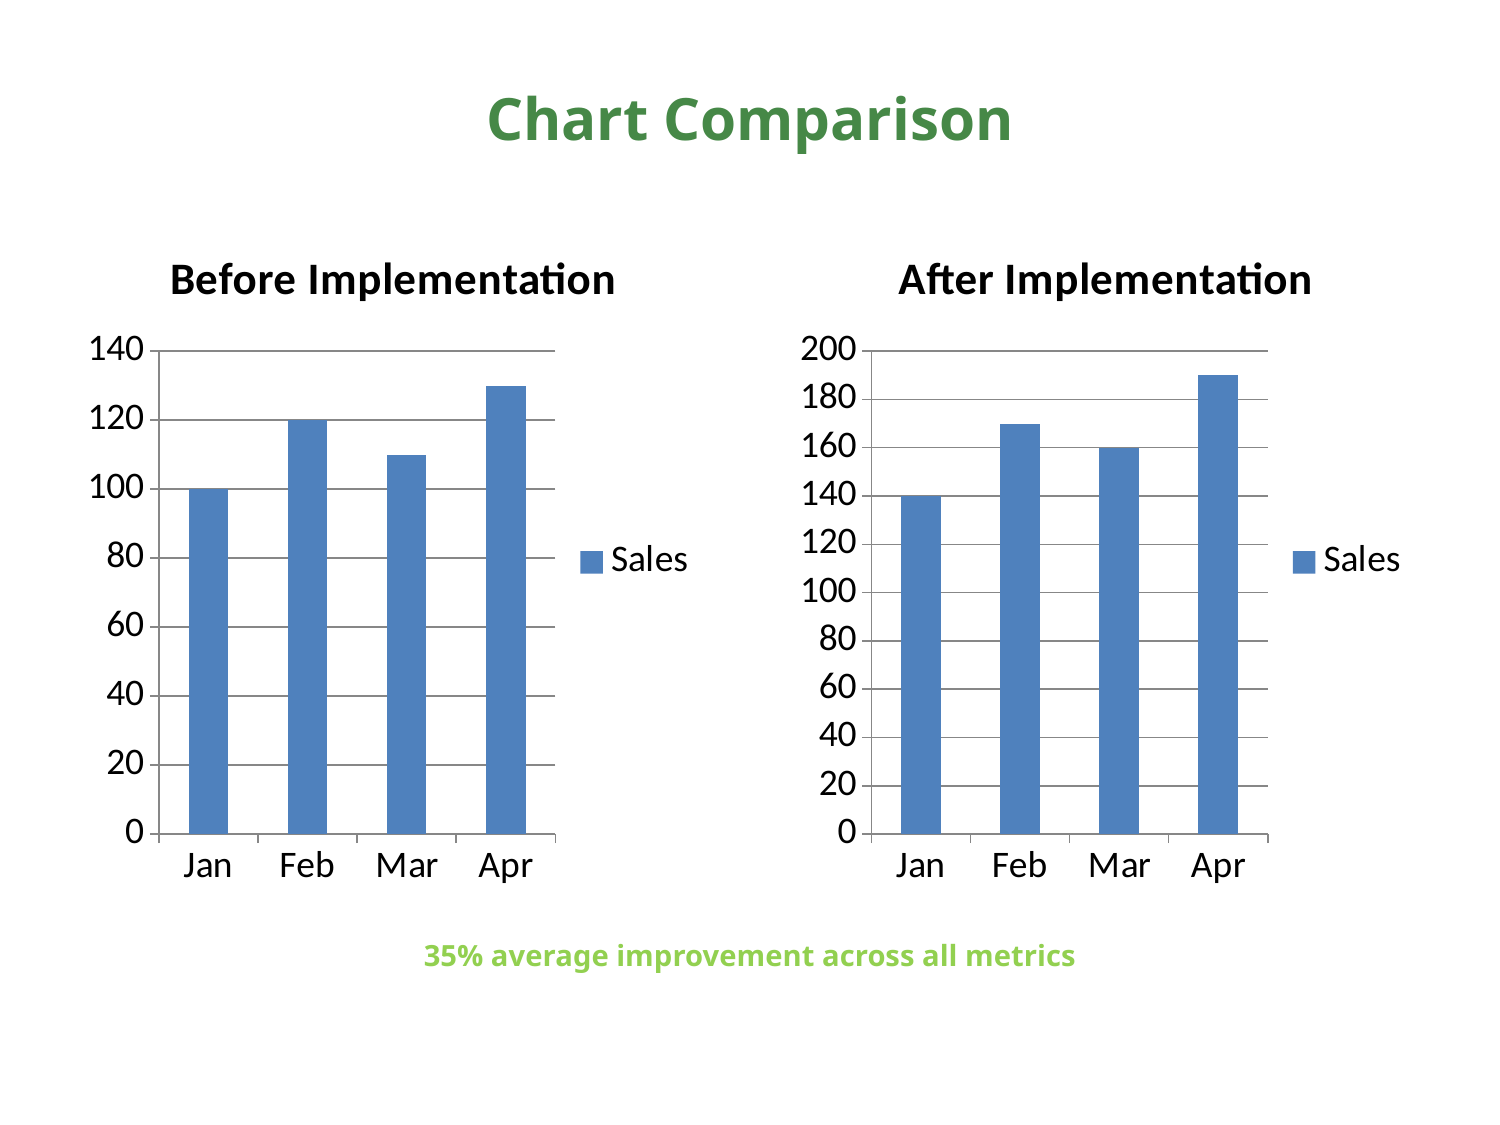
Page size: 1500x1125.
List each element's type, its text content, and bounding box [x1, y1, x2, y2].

text_box Chart Comparison [471, 75, 1029, 160]
chart [74, 224, 713, 901]
chart [787, 224, 1426, 901]
text_box 35% average improvement across all metrics [408, 929, 1092, 980]
